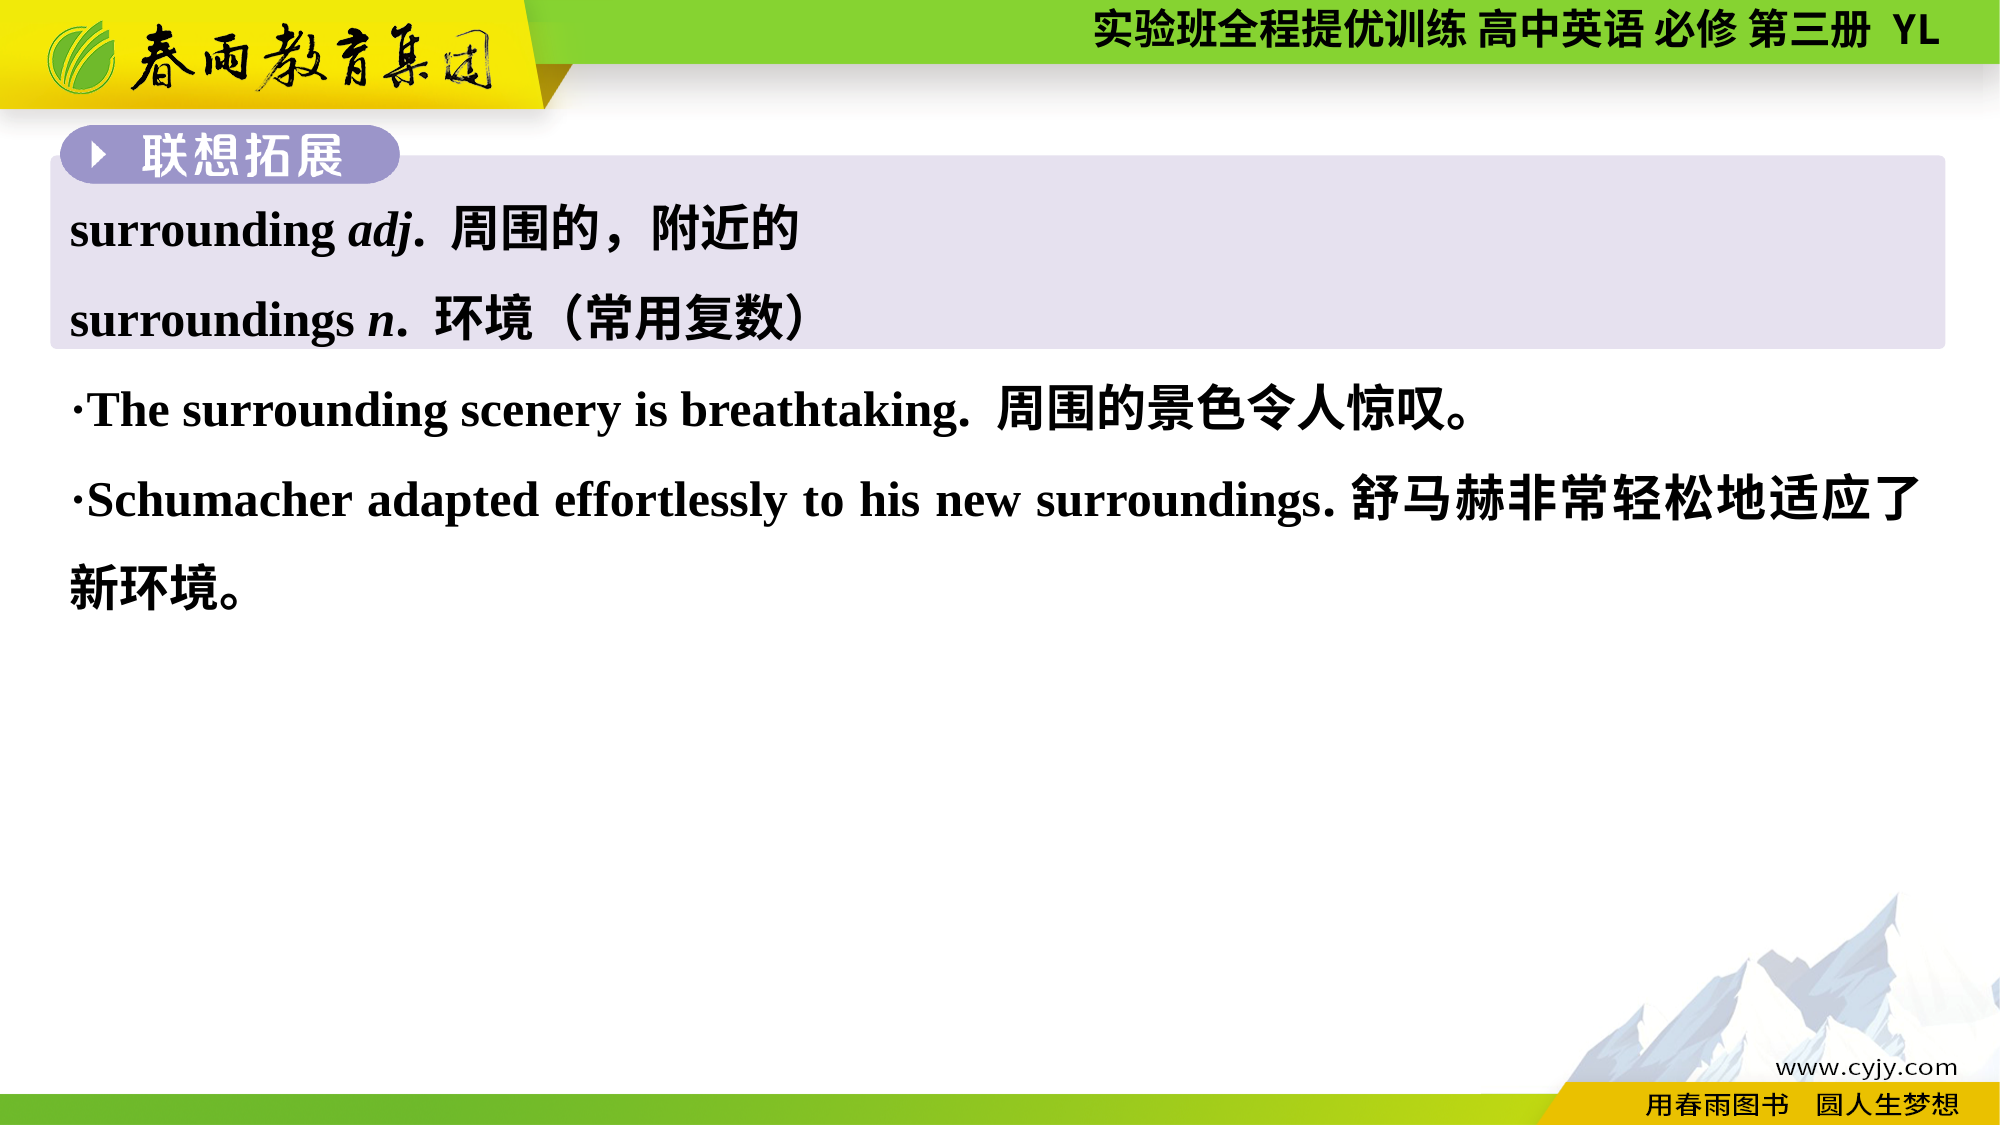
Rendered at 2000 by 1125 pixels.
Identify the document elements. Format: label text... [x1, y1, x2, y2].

text_box [405, 155, 1946, 349]
picture [0, 0, 2000, 1125]
list surrounding adj. 周围的，附近的 surroundings n. 环境（常用复数） ·The surrounding scenery is breathtaking. 周围的景色令人惊叹。 ·Schumacher adapted effortlessly to his new surroundings.舒马赫非常轻松地适应了新环境。 [54, 159, 1939, 629]
text_box [50, 155, 55, 349]
